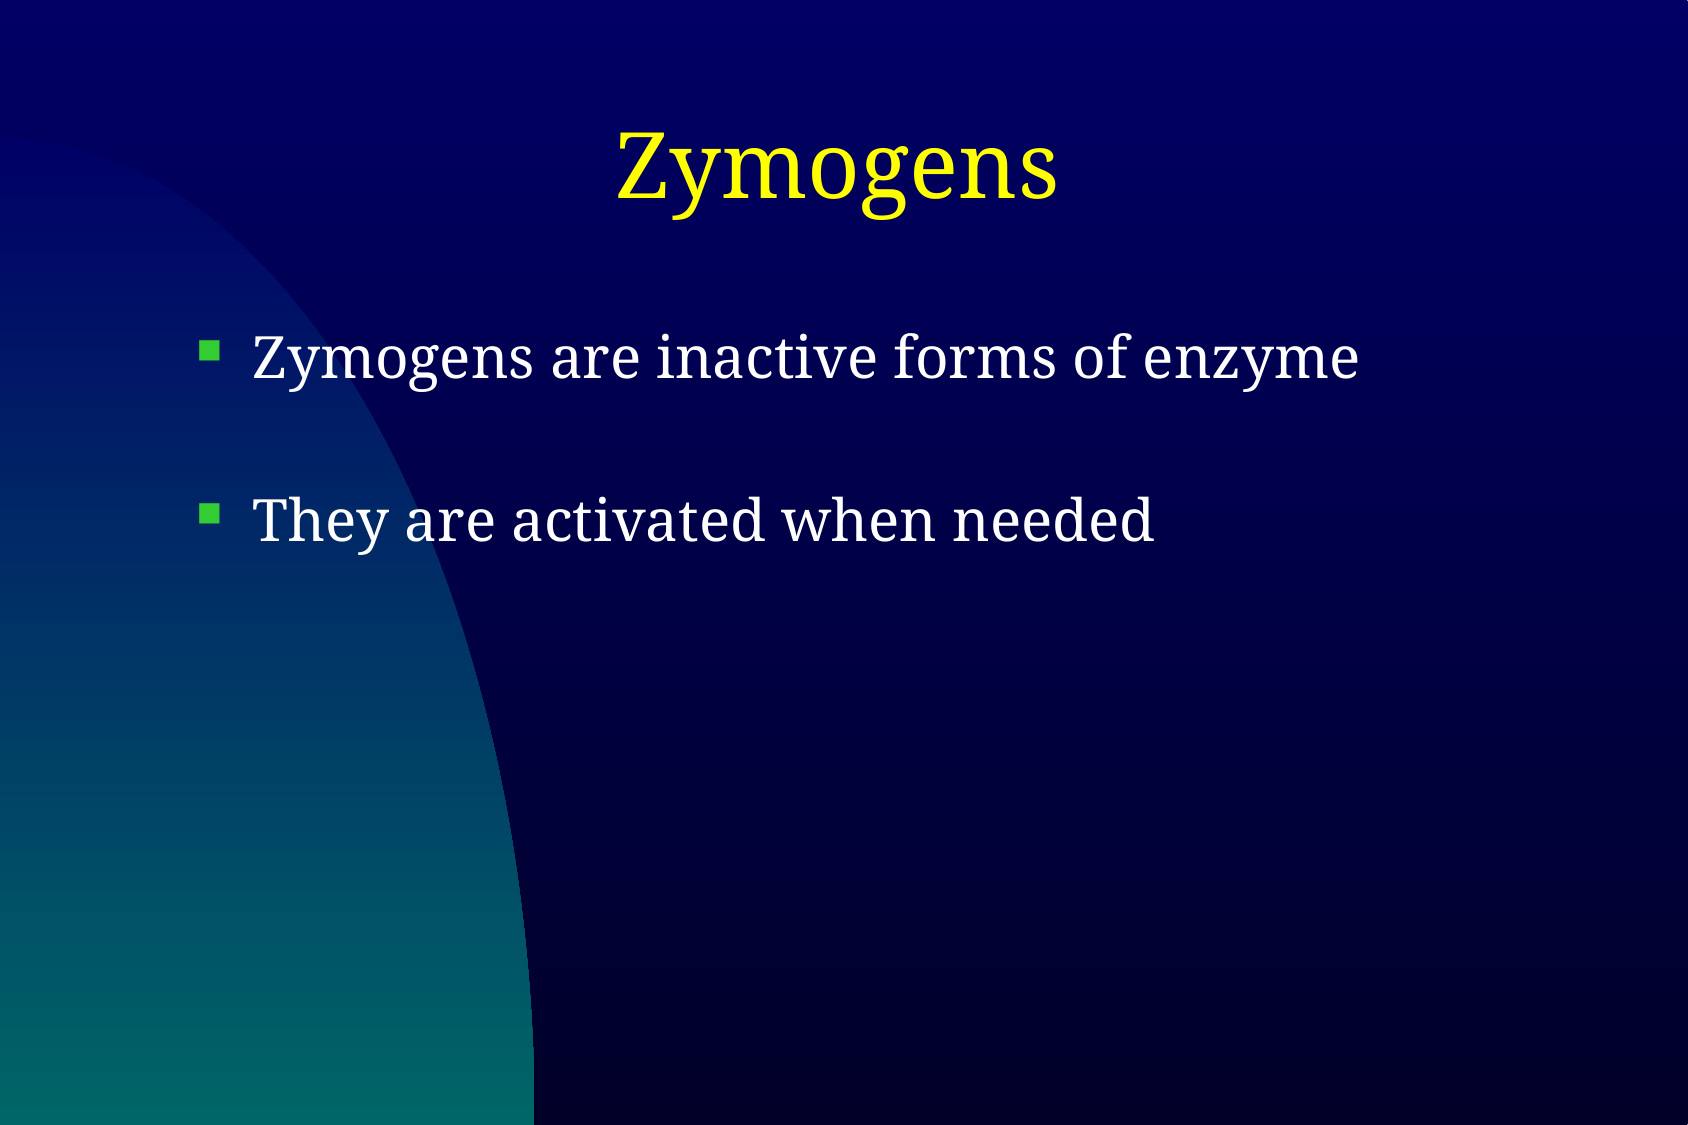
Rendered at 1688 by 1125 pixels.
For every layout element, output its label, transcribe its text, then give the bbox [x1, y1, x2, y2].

list Zymogens are inactive forms of enzyme They are activated when needed [181, 312, 1557, 988]
title Zymogens [347, 50, 1328, 300]
